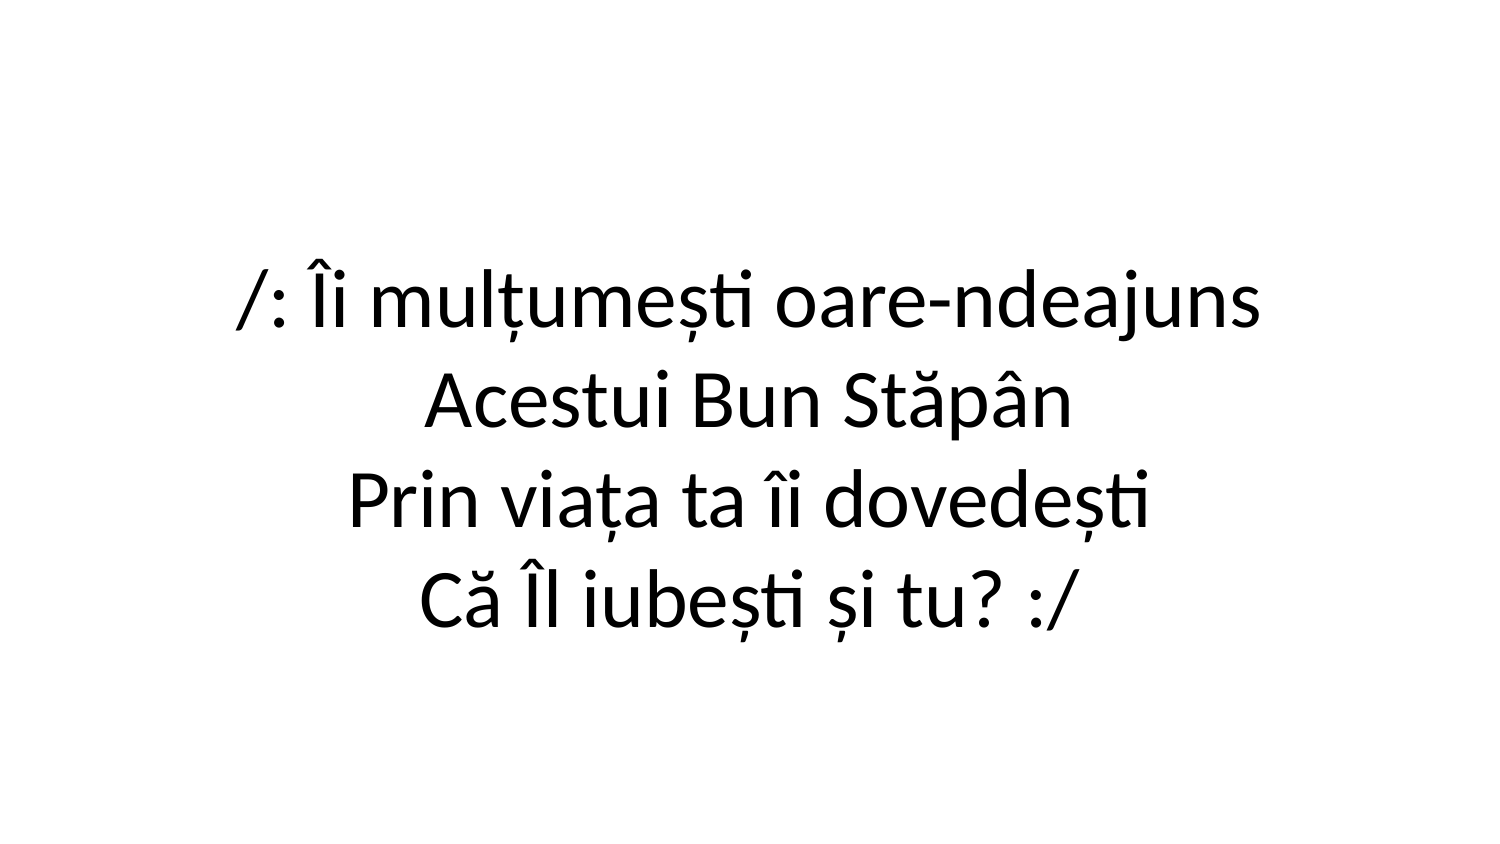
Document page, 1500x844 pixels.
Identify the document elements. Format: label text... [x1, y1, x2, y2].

text_box /: Îi mulțumești oare-ndeajuns Acestui Bun Stăpân Prin viața ta îi dovedești Că Îl iubești și tu? :/ [222, 192, 1278, 652]
